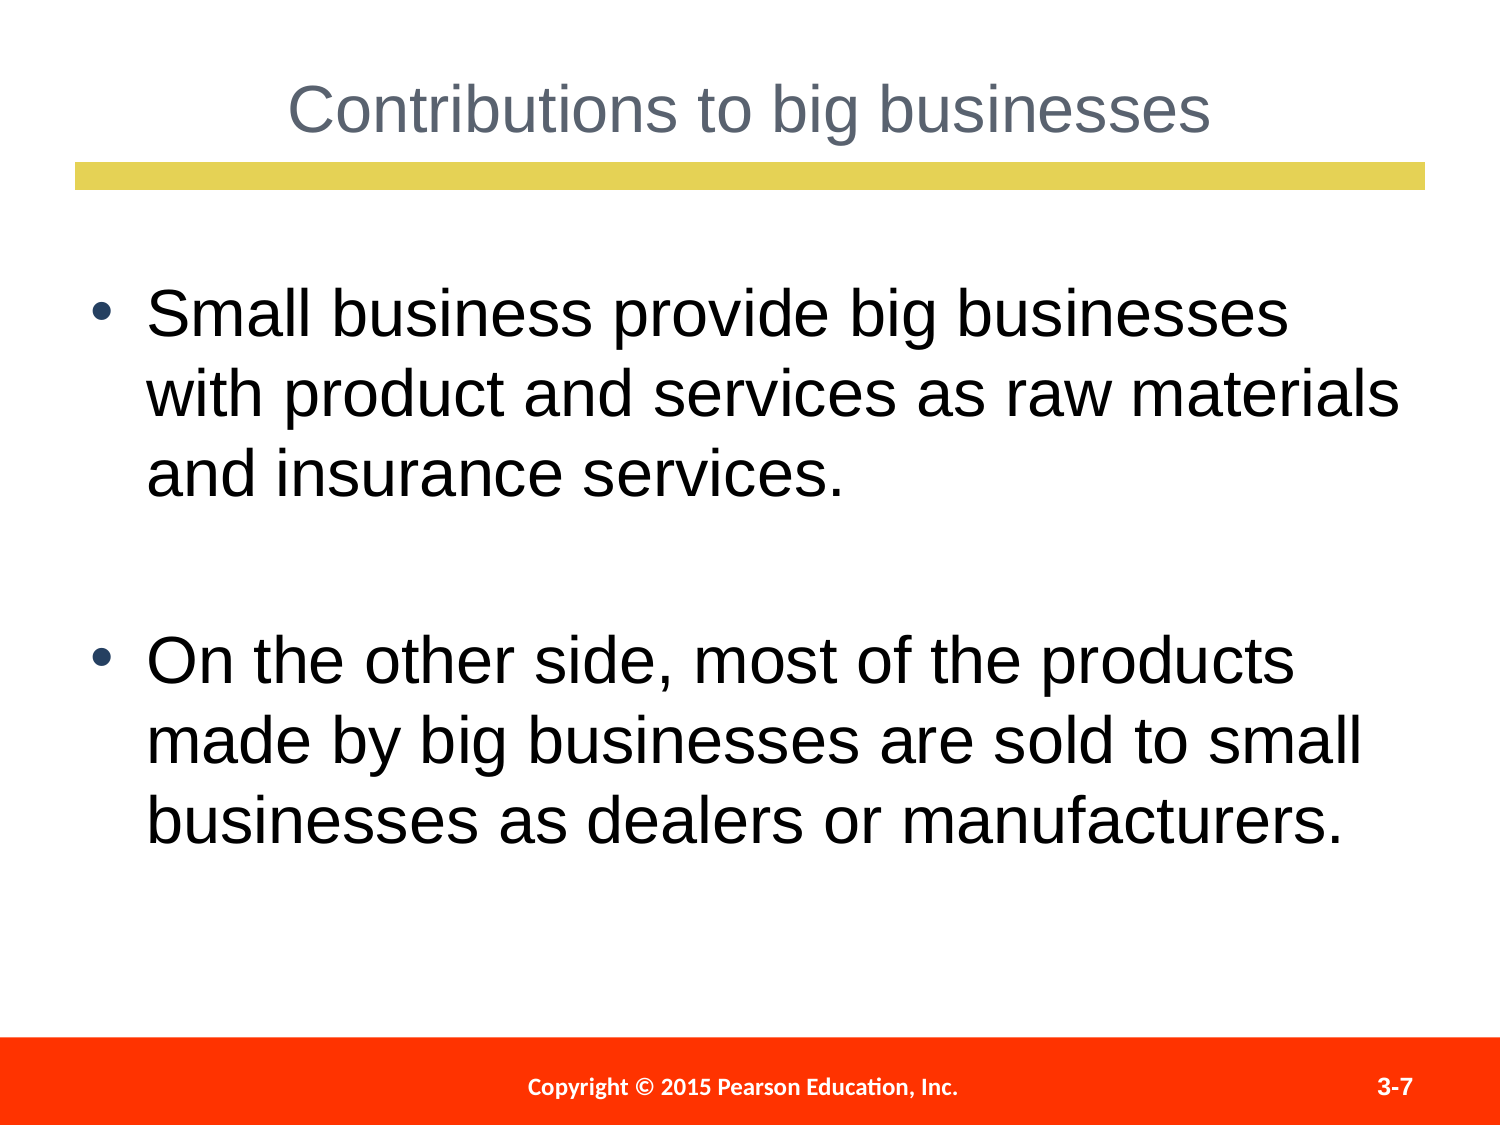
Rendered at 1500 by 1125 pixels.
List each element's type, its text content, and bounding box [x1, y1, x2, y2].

title Contributions to big businesses [74, 12, 1426, 201]
list Small business provide big businesses with product and services as raw materials and insurance services. On the other side, most of the products made by big businesses are sold to small businesses as dealers or manufacturers. [74, 262, 1426, 1006]
